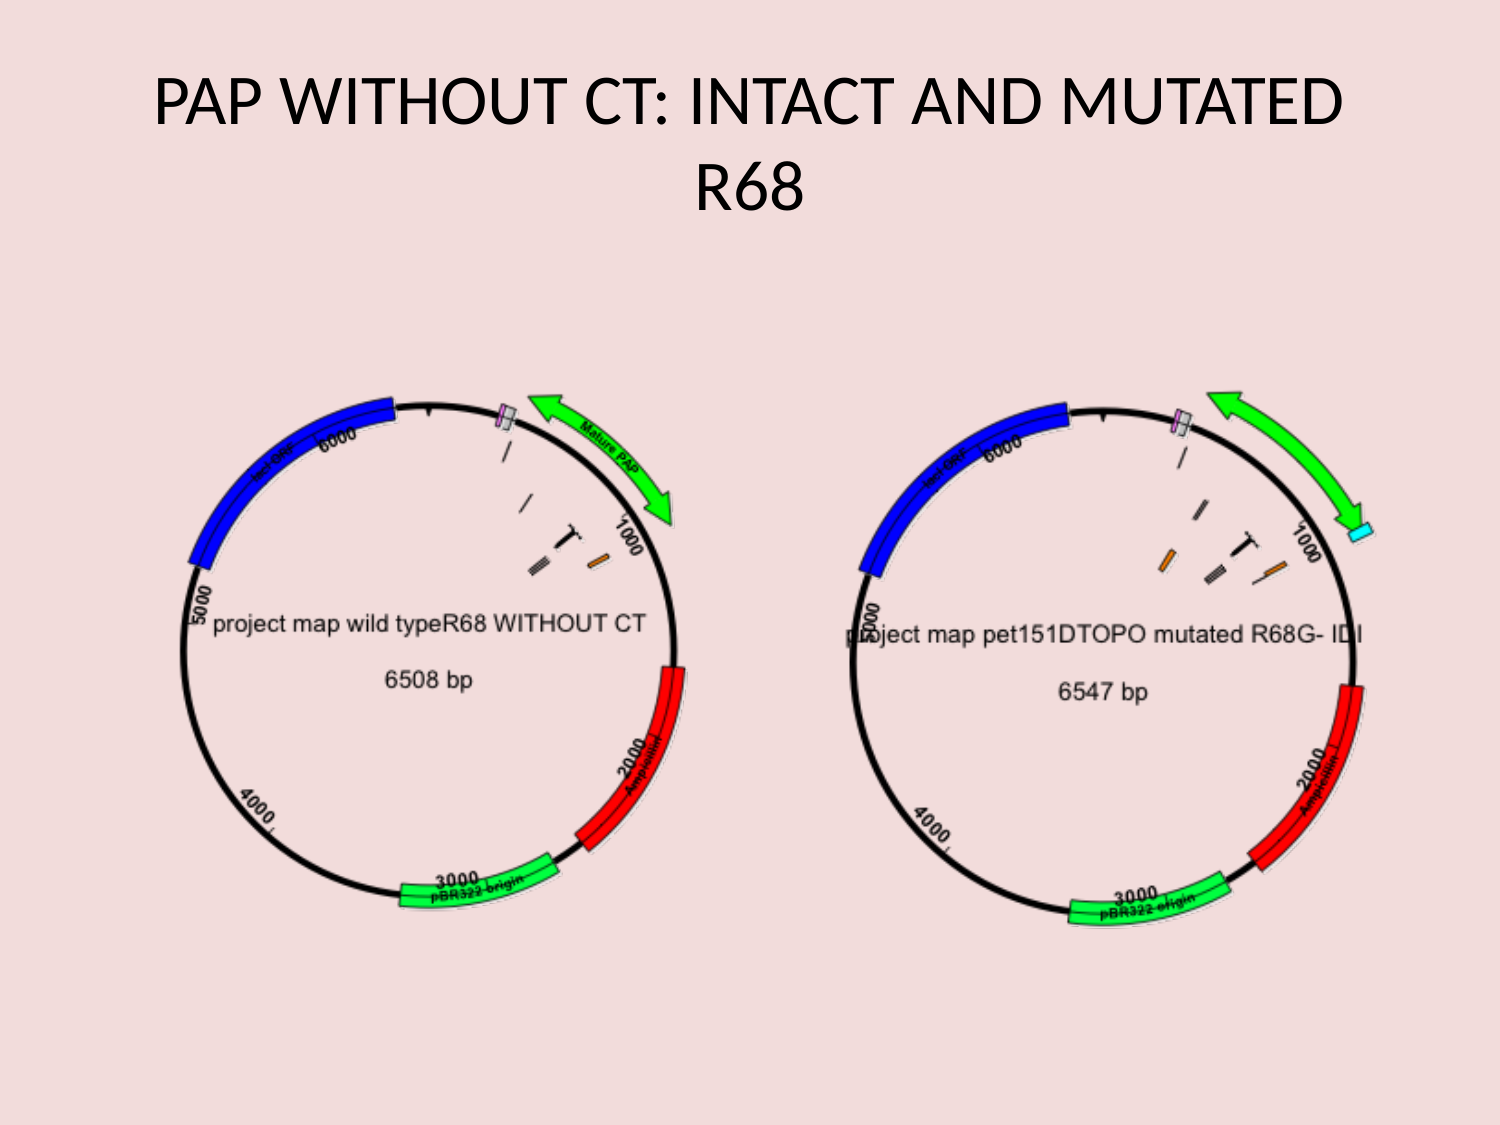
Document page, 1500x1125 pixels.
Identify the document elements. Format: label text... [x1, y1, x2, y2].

title PAP WITHOUT CT: INTACT AND MUTATED R68 [75, 45, 1425, 177]
picture [49, 179, 1500, 1125]
